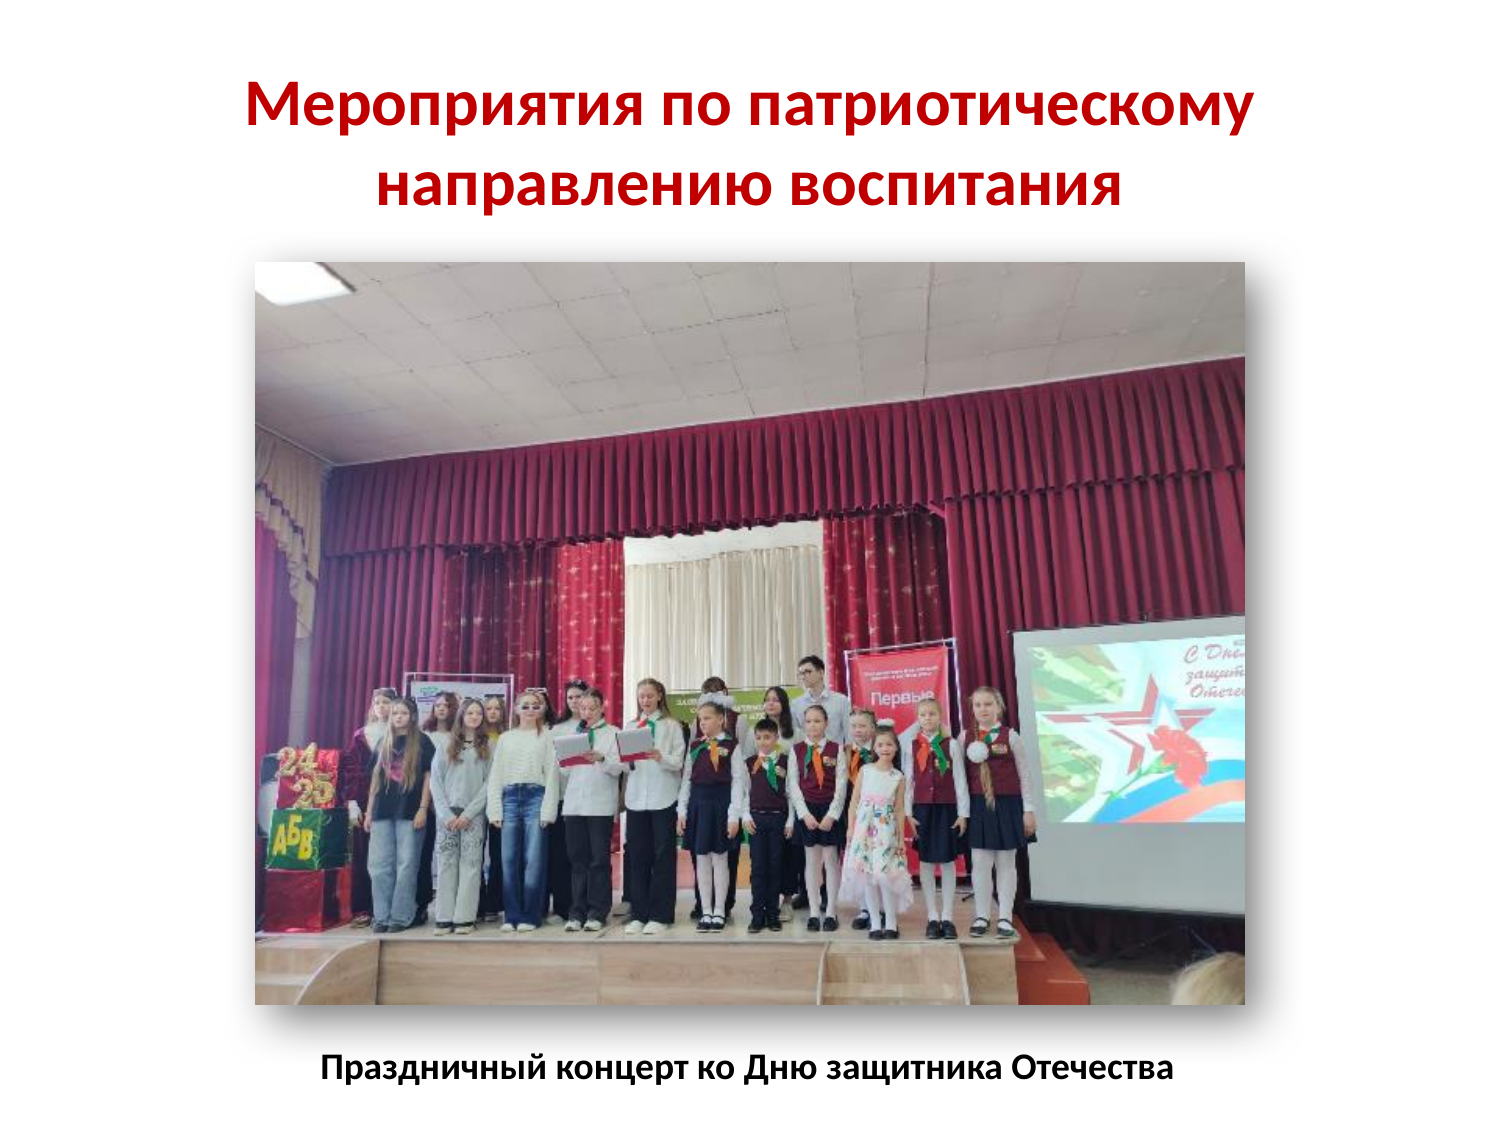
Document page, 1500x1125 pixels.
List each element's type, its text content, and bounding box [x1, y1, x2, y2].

text_box Праздничный концерт ко Дню защитника Отечества [305, 1034, 1191, 1095]
title Мероприятия по патриотическому направлению воспитания [75, 45, 1425, 233]
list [255, 262, 1245, 1006]
